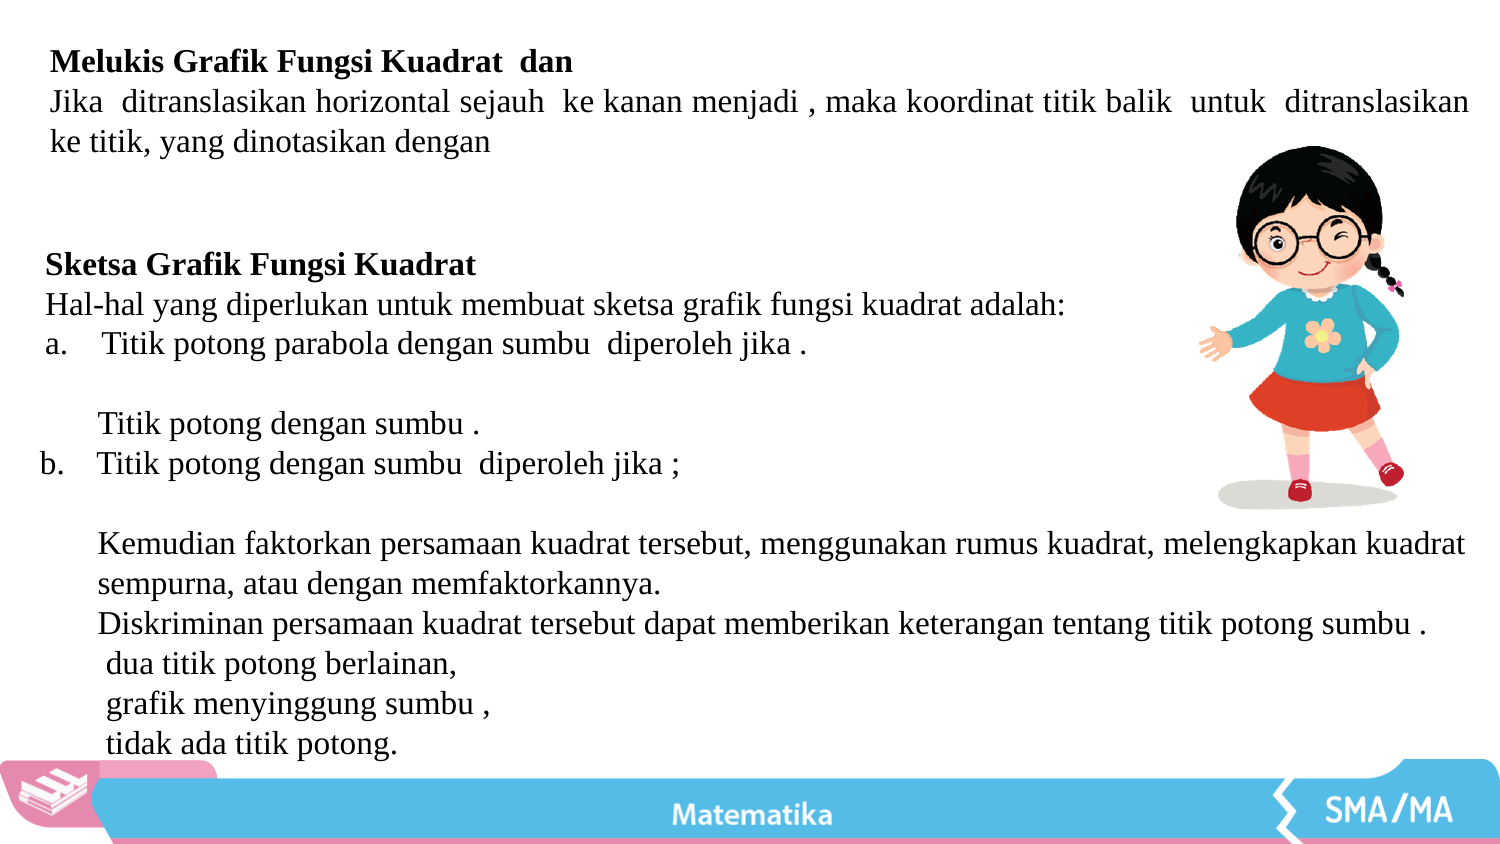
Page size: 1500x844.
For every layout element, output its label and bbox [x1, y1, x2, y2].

picture [0, 759, 1500, 844]
picture [959, 146, 1404, 510]
